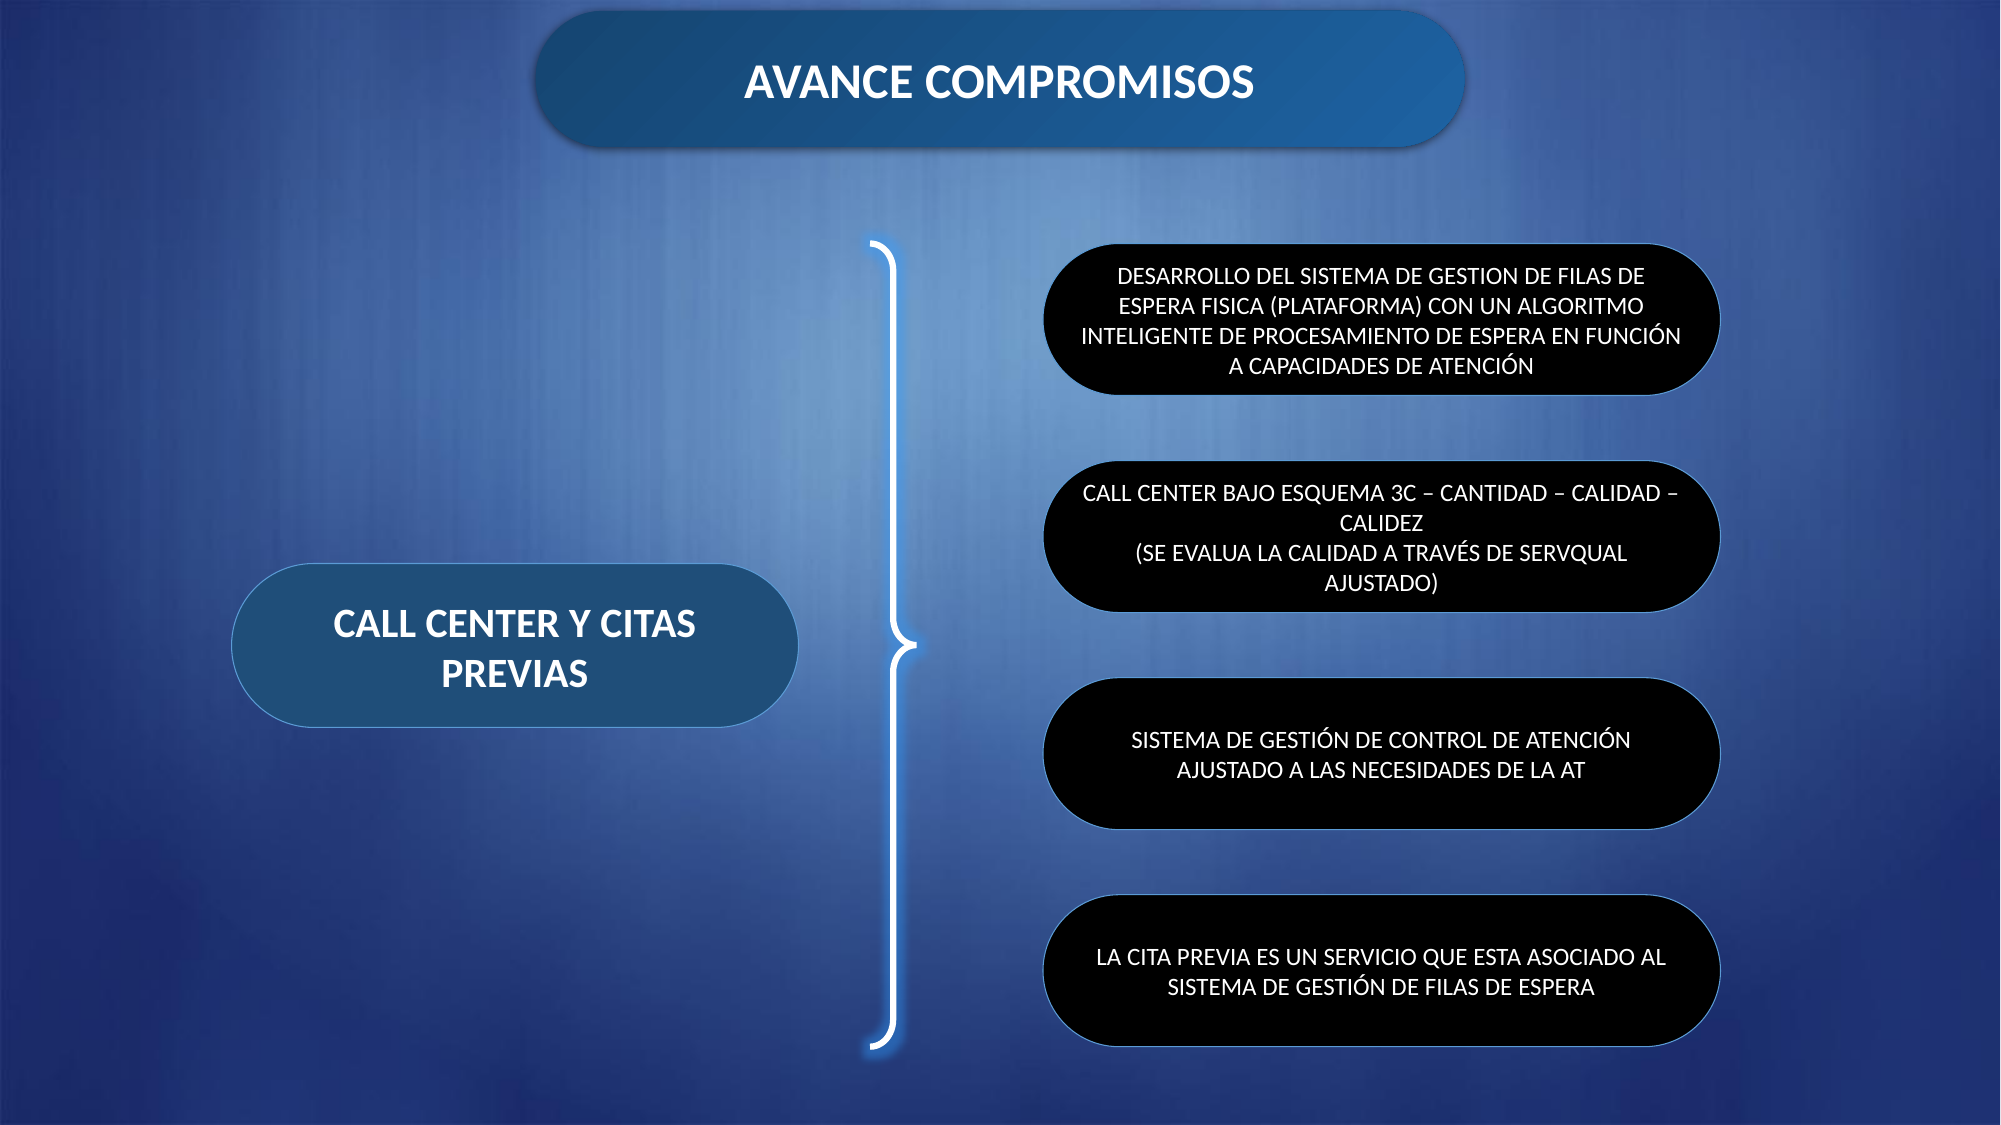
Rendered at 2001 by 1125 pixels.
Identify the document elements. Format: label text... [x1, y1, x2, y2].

text_box SISTEMA DE GESTIÓN DE CONTROL DE ATENCIÓN AJUSTADO A LAS NECESIDADES DE LA AT [1042, 677, 1722, 831]
text_box LA CITA PREVIA ES UN SERVICIO QUE ESTA ASOCIADO AL SISTEMA DE GESTIÓN DE FILAS DE ESPERA [1042, 894, 1722, 1048]
text_box [870, 242, 917, 1048]
text_box AVANCE COMPROMISOS [535, 10, 1465, 147]
text_box CALL CENTER Y CITAS PREVIAS [231, 562, 800, 728]
text_box CALL CENTER BAJO ESQUEMA 3C – CANTIDAD – CALIDAD – CALIDEZ (SE EVALUA LA CALIDAD A TRAVÉS DE SERVQUAL AJUSTADO) [1042, 460, 1722, 614]
picture [0, 0, 2001, 1125]
text_box DESARROLLO DEL SISTEMA DE GESTION DE FILAS DE ESPERA FISICA (PLATAFORMA) CON UN ALGORITMO INTELIGENTE DE PROCESAMIENTO DE ESPERA EN FUNCIÓN A CAPACIDADES DE ATENCIÓN [1042, 242, 1722, 397]
